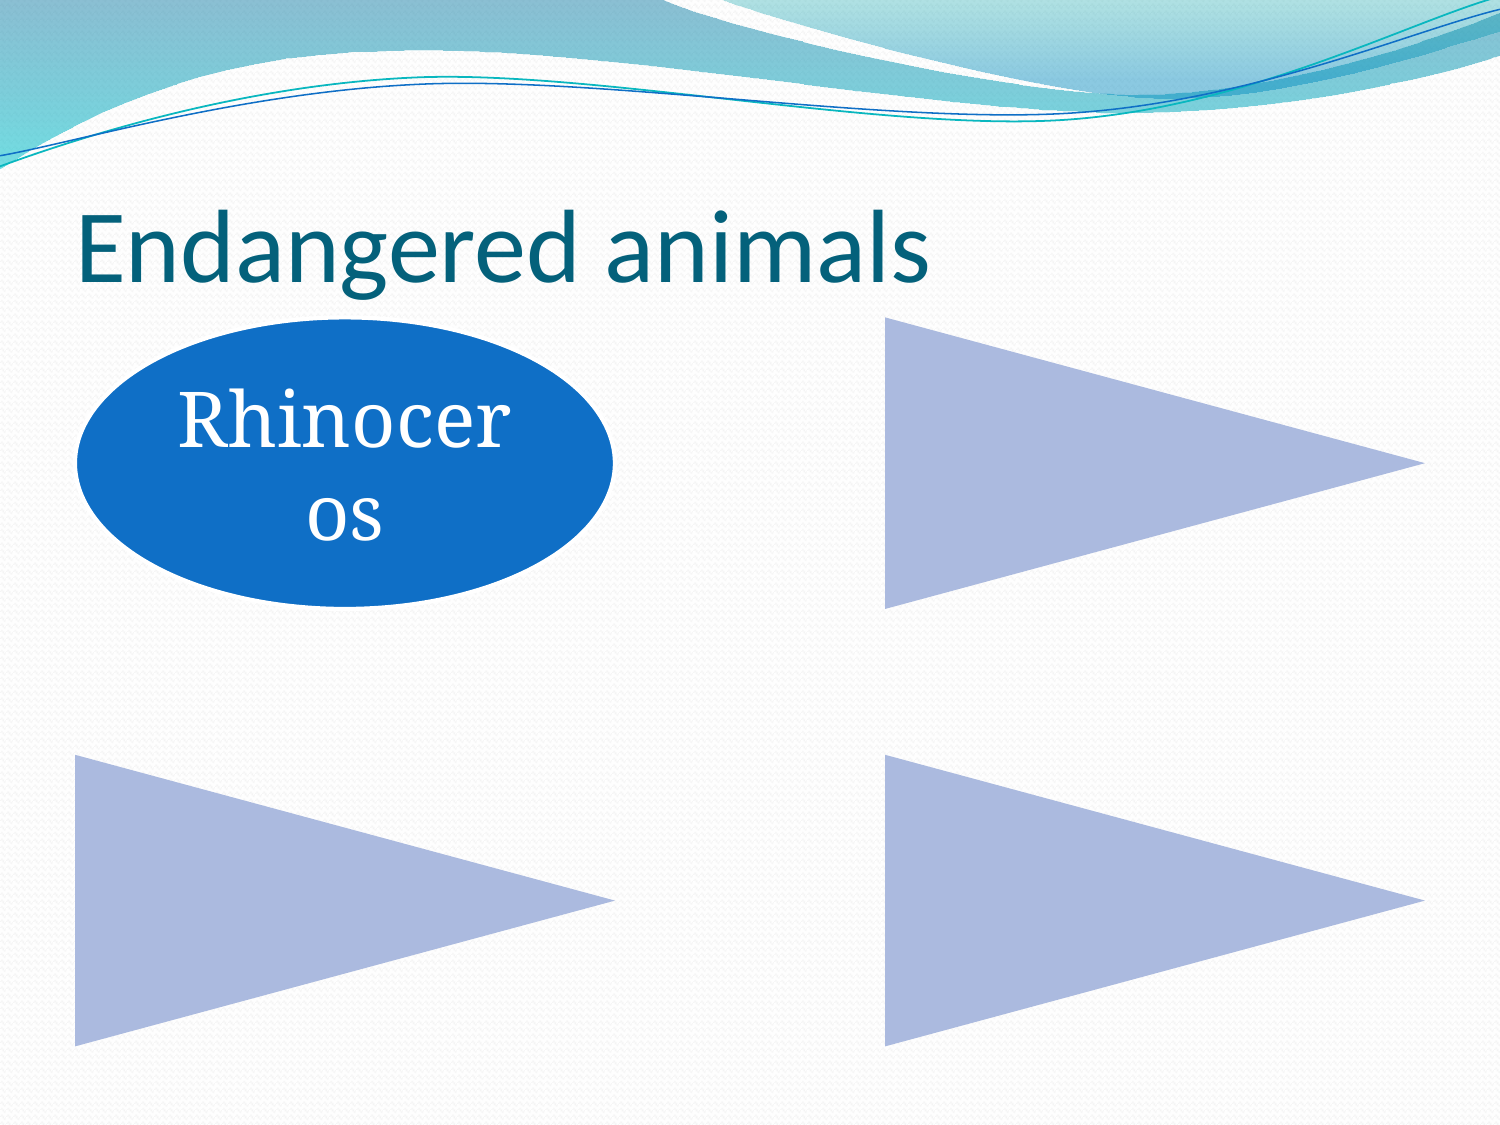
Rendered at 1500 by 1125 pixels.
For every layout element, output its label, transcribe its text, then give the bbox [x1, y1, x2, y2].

title Endangered animals [75, 115, 1425, 303]
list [74, 317, 1426, 1038]
